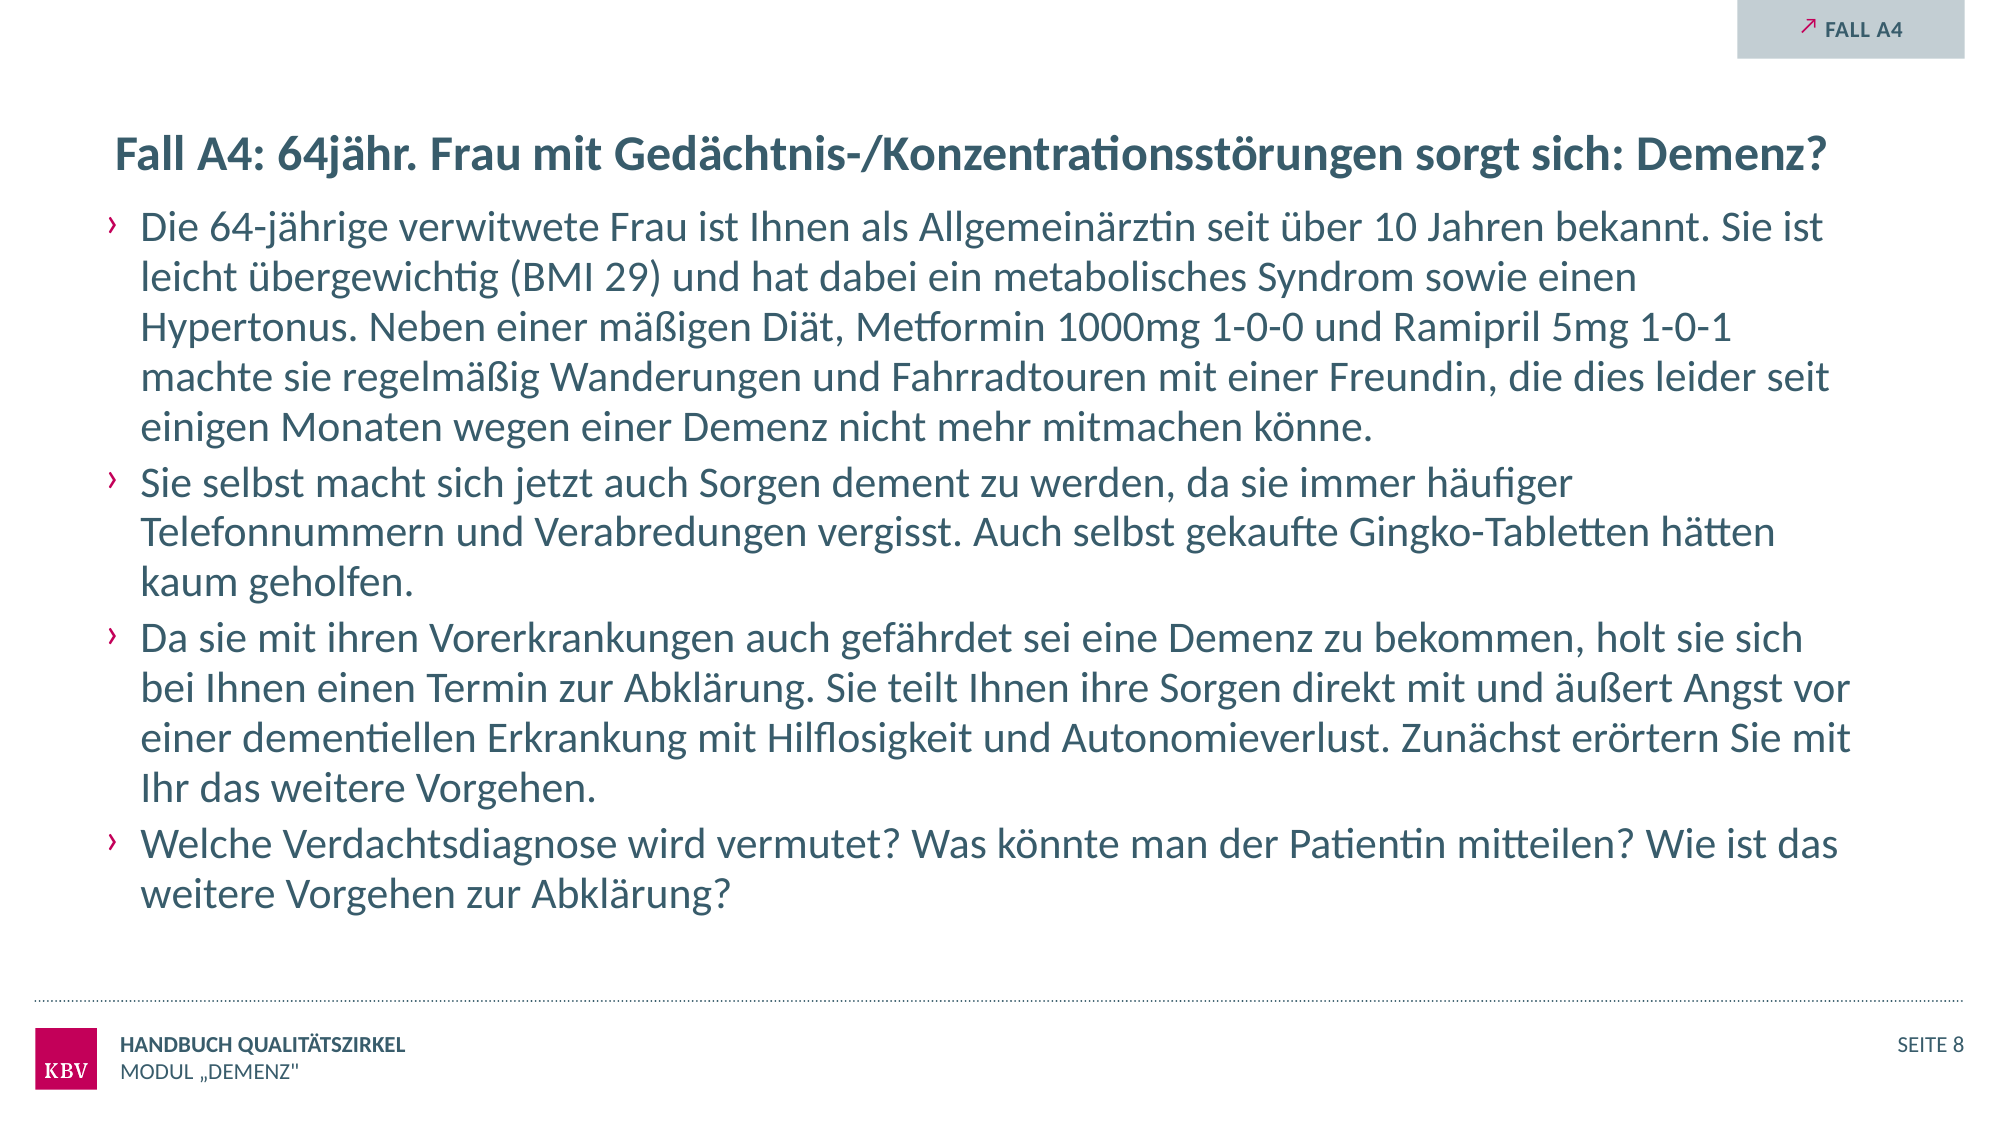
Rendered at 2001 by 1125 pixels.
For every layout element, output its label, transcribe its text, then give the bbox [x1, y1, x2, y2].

title Fall A4: 64jähr. Frau mit Gedächtnis-/Konzentrationsstörungen sorgt sich: Demenz? [115, 128, 1880, 201]
slide_number Seite 8 [1787, 1030, 1965, 1057]
list Die 64-jährige verwitwete Frau ist Ihnen als Allgemeinärztin seit über 10 Jahren bekannt. Sie ist leicht übergewichtig (BMI 29) und hat dabei ein metabolisches Syndrom sowie einen Hypertonus. Neben einer mäßigen Diät, Metformin 1000mg 1-0-0 und Ramipril 5mg 1-0-1 machte sie regelmäßig Wanderungen und Fahrradtouren mit einer Freundin, die dies leider seit einigen Monaten wegen einer Demenz nicht mehr mitmachen könne. Sie selbst macht sich jetzt auch Sorgen dement zu werden, da sie immer häufiger Telefonnummern und Verabredungen vergisst. Auch selbst gekaufte Gingko-Tabletten hätten kaum geholfen. Da sie mit ihren Vorerkrankungen auch gefährdet sei eine Demenz zu bekommen, holt sie sich bei Ihnen einen Termin zur Abklärung. Sie teilt Ihnen ihre Sorgen direkt mit und äußert Angst vor einer dementiellen Erkrankung mit Hilflosigkeit und Autonomieverlust. Zunächst erörtern Sie mit Ihr das weitere Vorgehen. Welche Verdachtsdiagnose wird vermutet? Was könnte man der Patientin mitteilen? Wie ist das weitere Vorgehen zur Abklärung? [104, 201, 1865, 967]
slide_number Modul „Demenz" [120, 1057, 1668, 1084]
footer Handbuch Qualitätszirkel [120, 1030, 1668, 1057]
list Fall A4 [1737, 0, 1965, 59]
